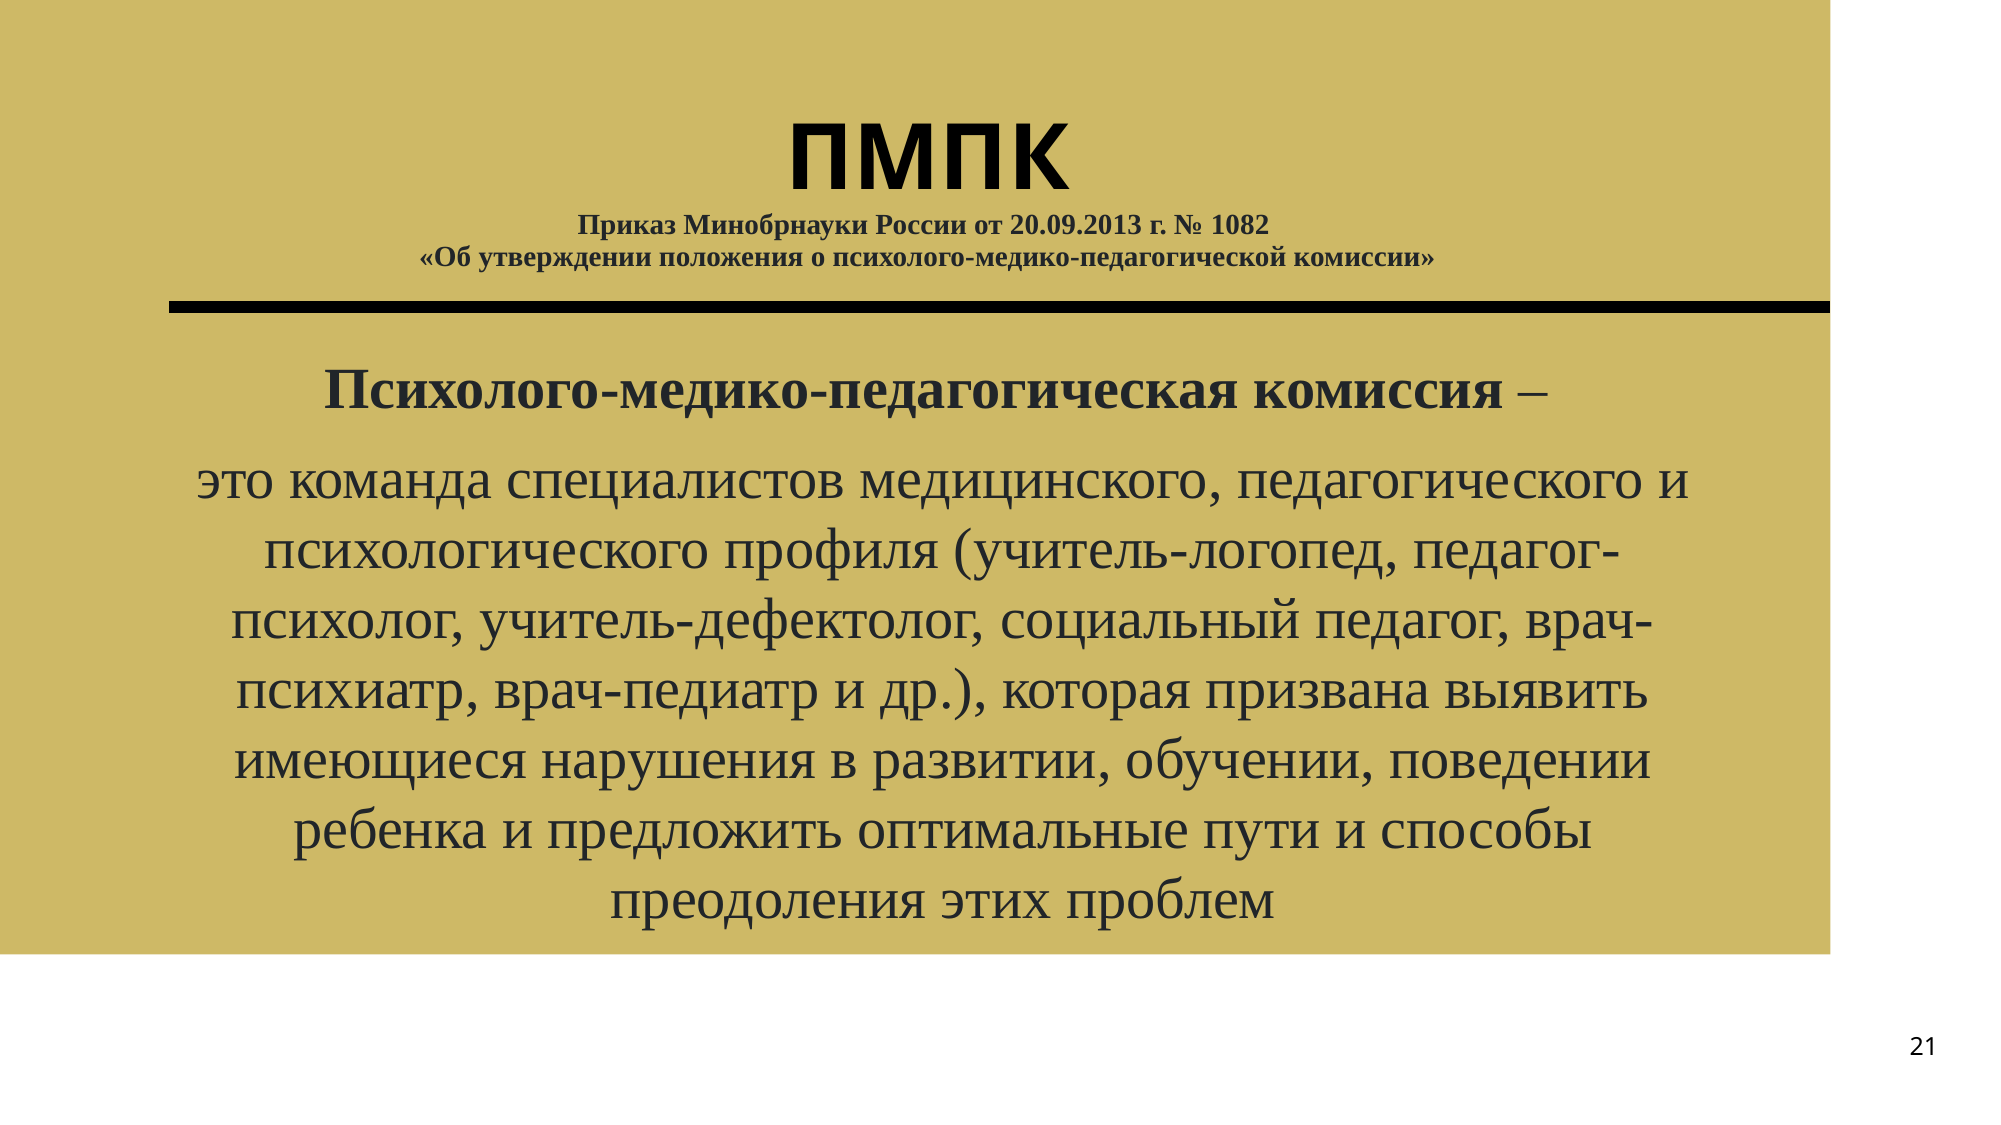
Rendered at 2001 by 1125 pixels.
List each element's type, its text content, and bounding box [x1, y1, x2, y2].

slide_number 21 [1885, 1032, 1954, 1063]
title ПМПК Приказ Минобрнауки России от 20.09.2013 г. № 1082 «Об утверждении положения о психолого-медико-педагогической комиссии» [286, 78, 1569, 273]
list Психолого-медико-педагогическая комиссия – это команда специалистов медицинского, педагогического и психологического профиля (учитель-логопед, педагог-психолог, учитель-дефектолог, социальный педагог, врач-психиатр, врач-педиатр и др.), которая призвана выявить имеющиеся нарушения в развитии, обучении, поведении ребенка и предложить оптимальные пути и способы преодоления этих проблем [171, 349, 1715, 930]
